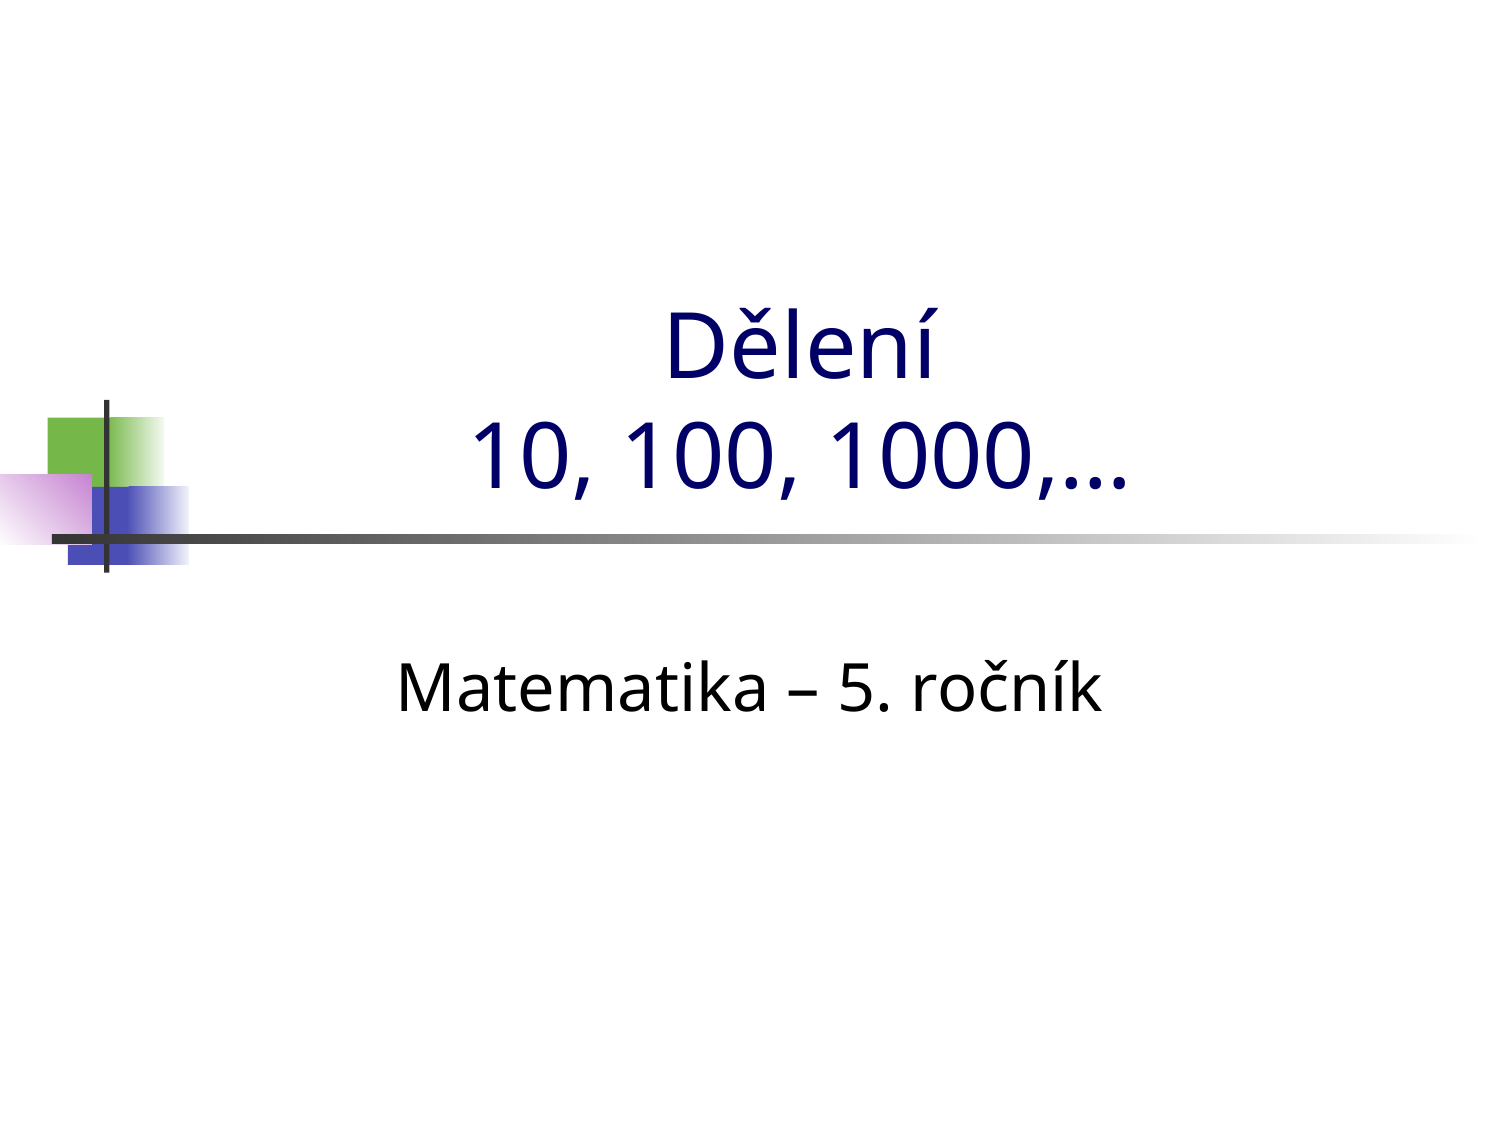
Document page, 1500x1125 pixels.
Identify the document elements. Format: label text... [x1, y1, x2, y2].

title Dělení 10, 100, 1000,… [162, 274, 1438, 516]
subtitle Matematika – 5. ročník [224, 637, 1276, 926]
